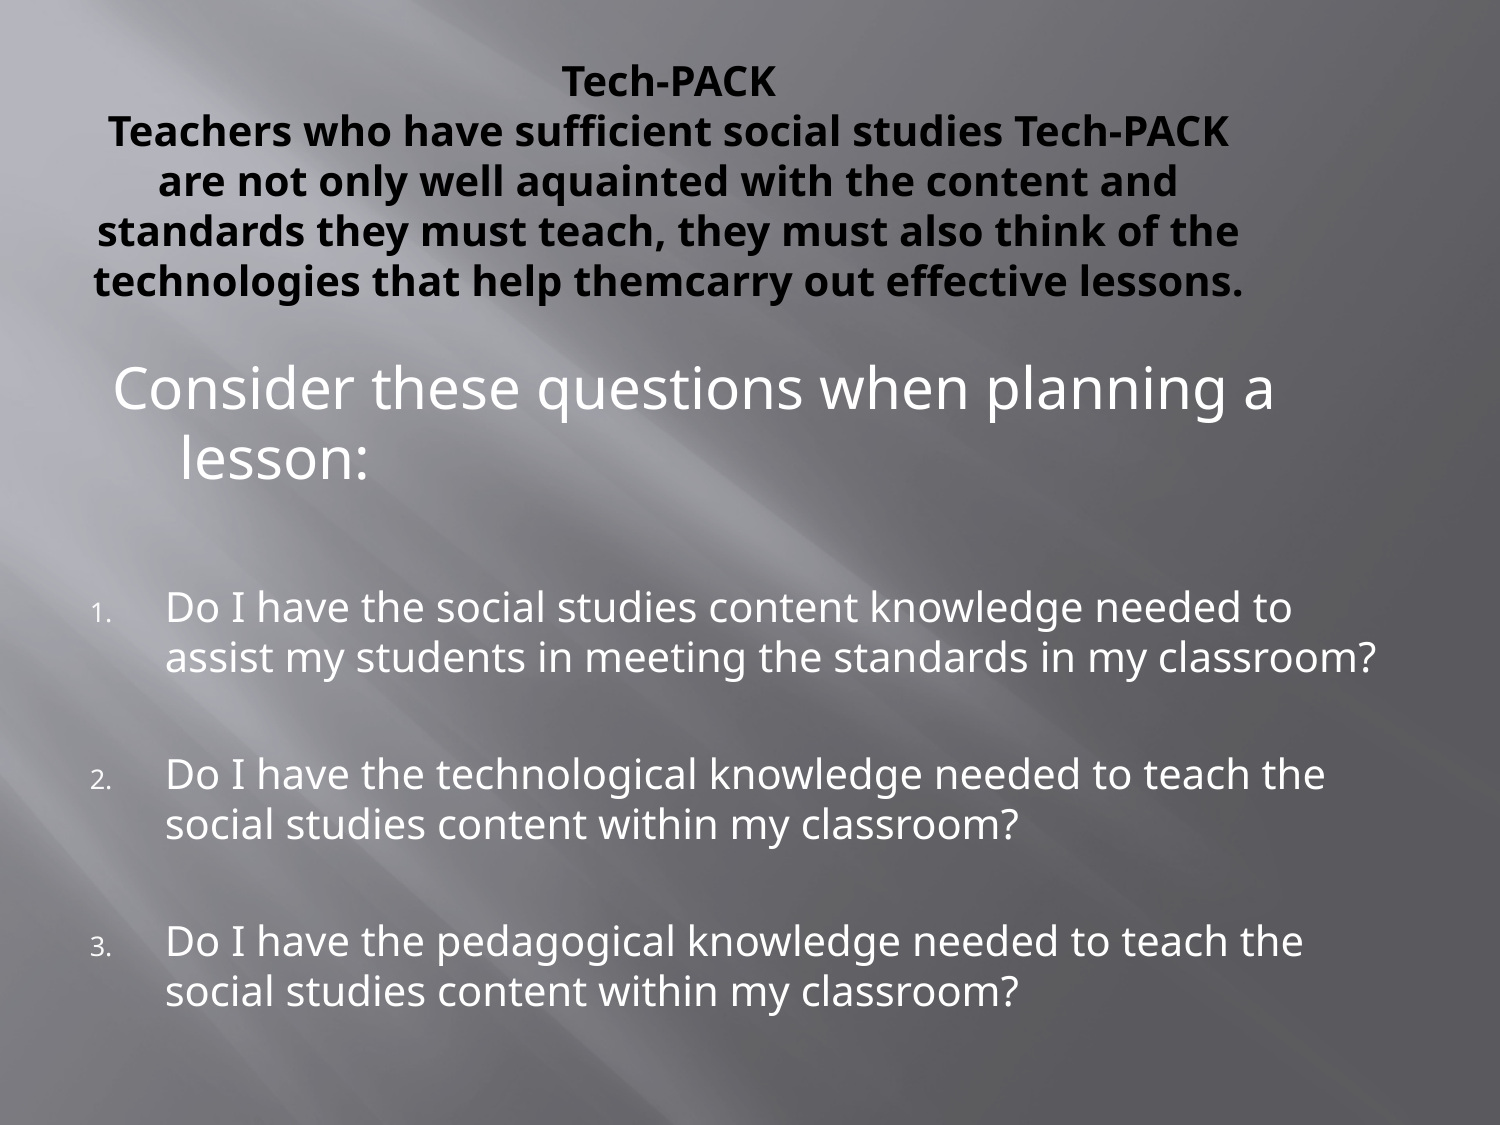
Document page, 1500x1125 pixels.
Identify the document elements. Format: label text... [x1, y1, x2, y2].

list Consider these questions when planning a lesson: Do I have the social studies content knowledge needed to assist my students in meeting the standards in my classroom? Do I have the technological knowledge needed to teach the social studies content within my classroom? Do I have the pedagogical knowledge needed to teach the social studies content within my classroom? [75, 262, 1425, 1035]
title Tech-PACK Teachers who have sufficient social studies Tech-PACK are not only well aquainted with the content and standards they must teach, they must also think of the technologies that help themcarry out effective lessons. [75, 0, 1263, 240]
